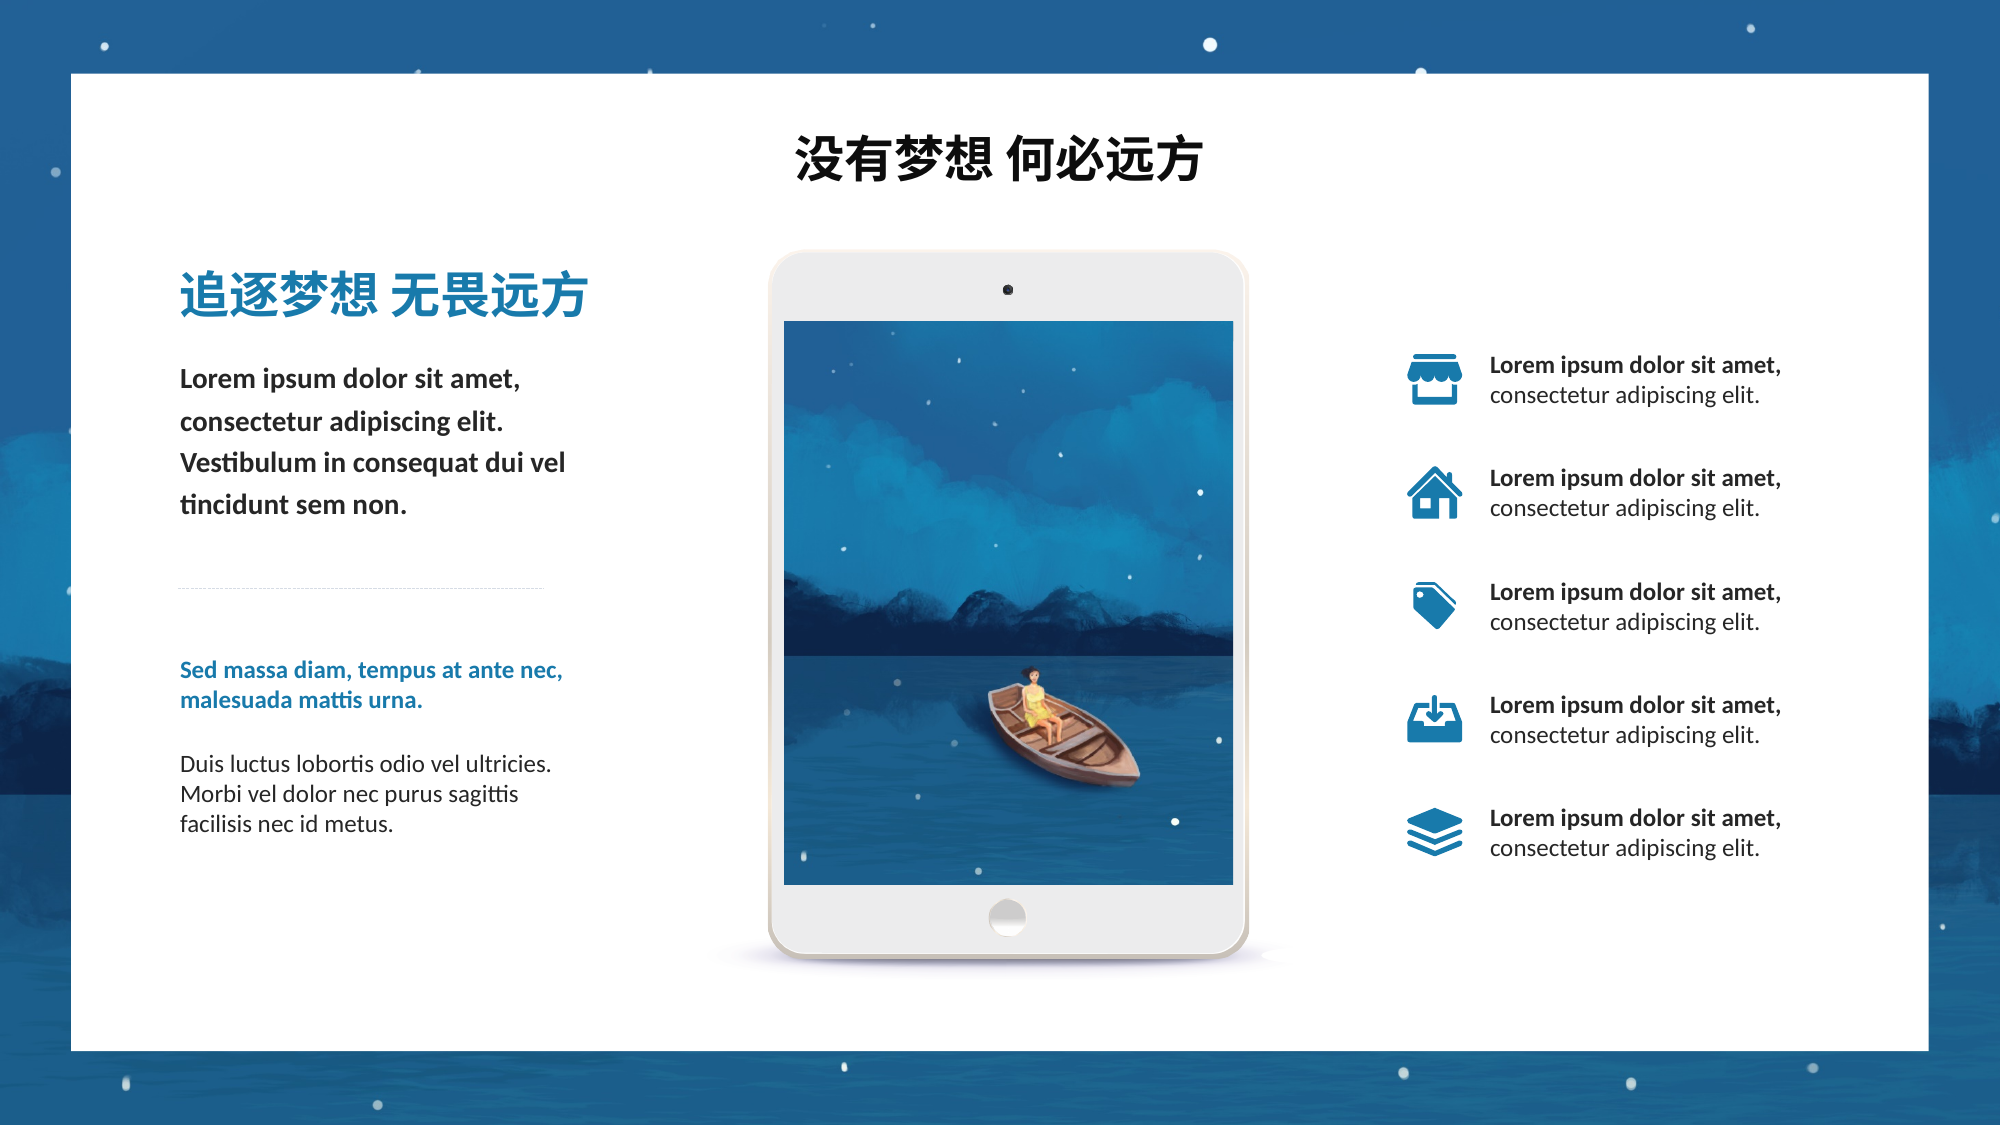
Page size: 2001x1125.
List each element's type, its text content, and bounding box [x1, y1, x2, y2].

text_box [1413, 587, 1455, 630]
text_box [707, 249, 1293, 980]
text_box [1407, 466, 1463, 519]
text_box Lorem ipsum dolor sit amet, consectetur adipiscing elit. [1475, 680, 1838, 756]
text_box Lorem ipsum dolor sit amet, consectetur adipiscing elit. [1475, 341, 1838, 417]
text_box Lorem ipsum dolor sit amet, consectetur adipiscing elit. [1475, 454, 1838, 530]
text_box Lorem ipsum dolor sit amet, consectetur adipiscing elit. [1475, 794, 1838, 869]
text_box [1426, 695, 1444, 723]
text_box [1407, 840, 1463, 857]
text_box Duis luctus lobortis odio vel ultricies. Morbi vel dolor nec purus sagittis facilisis nec id metus. [165, 740, 582, 845]
text_box [1407, 361, 1463, 382]
text_box Lorem ipsum dolor sit amet, consectetur adipiscing elit. Vestibulum in consequat dui vel tincidunt sem non. [165, 345, 582, 528]
text_box Sed massa diam, tempus at ante nec, malesuada mattis urna. [165, 645, 582, 721]
text_box Lorem ipsum dolor sit amet, consectetur adipiscing elit. [1475, 567, 1838, 643]
text_box [1415, 582, 1457, 605]
text_box [1413, 354, 1457, 360]
text_box 追逐梦想 无畏远方 [164, 256, 606, 332]
text_box 没有梦想 何必远方 [779, 119, 1221, 195]
picture [0, 0, 2000, 1125]
text_box [1407, 702, 1463, 743]
text_box [1407, 829, 1463, 846]
text_box [1412, 383, 1458, 405]
text_box [1407, 807, 1463, 834]
